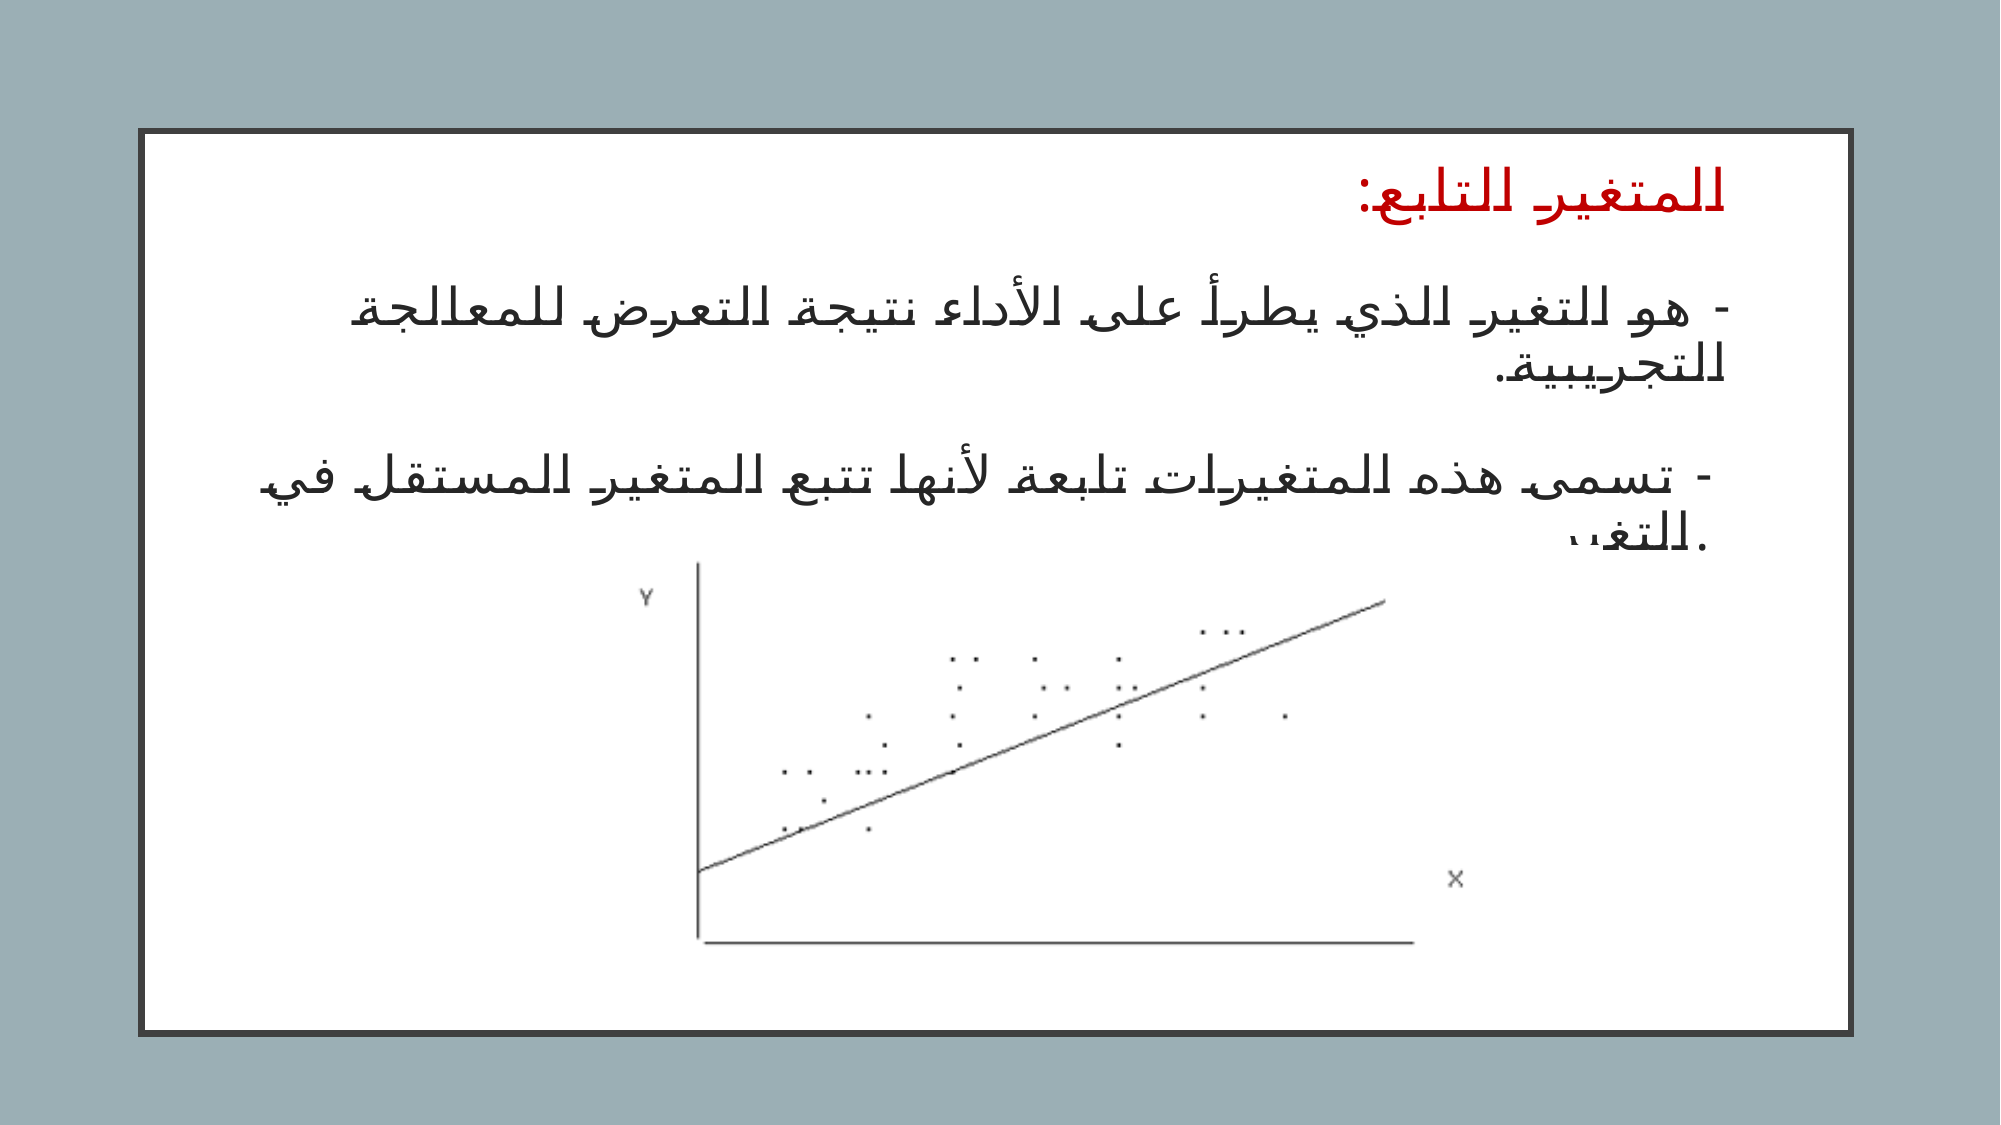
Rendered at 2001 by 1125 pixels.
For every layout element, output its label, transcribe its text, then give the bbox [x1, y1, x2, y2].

picture [618, 545, 1603, 978]
title المتغير التابع: - هو التغير الذي يطرأ على الأداء نتيجة التعرض للمعالجة التجريبية. - تسمى هذه المتغيرات تابعة لأنها تتبع المتغير المستقل في التغير. [138, 128, 1854, 1037]
